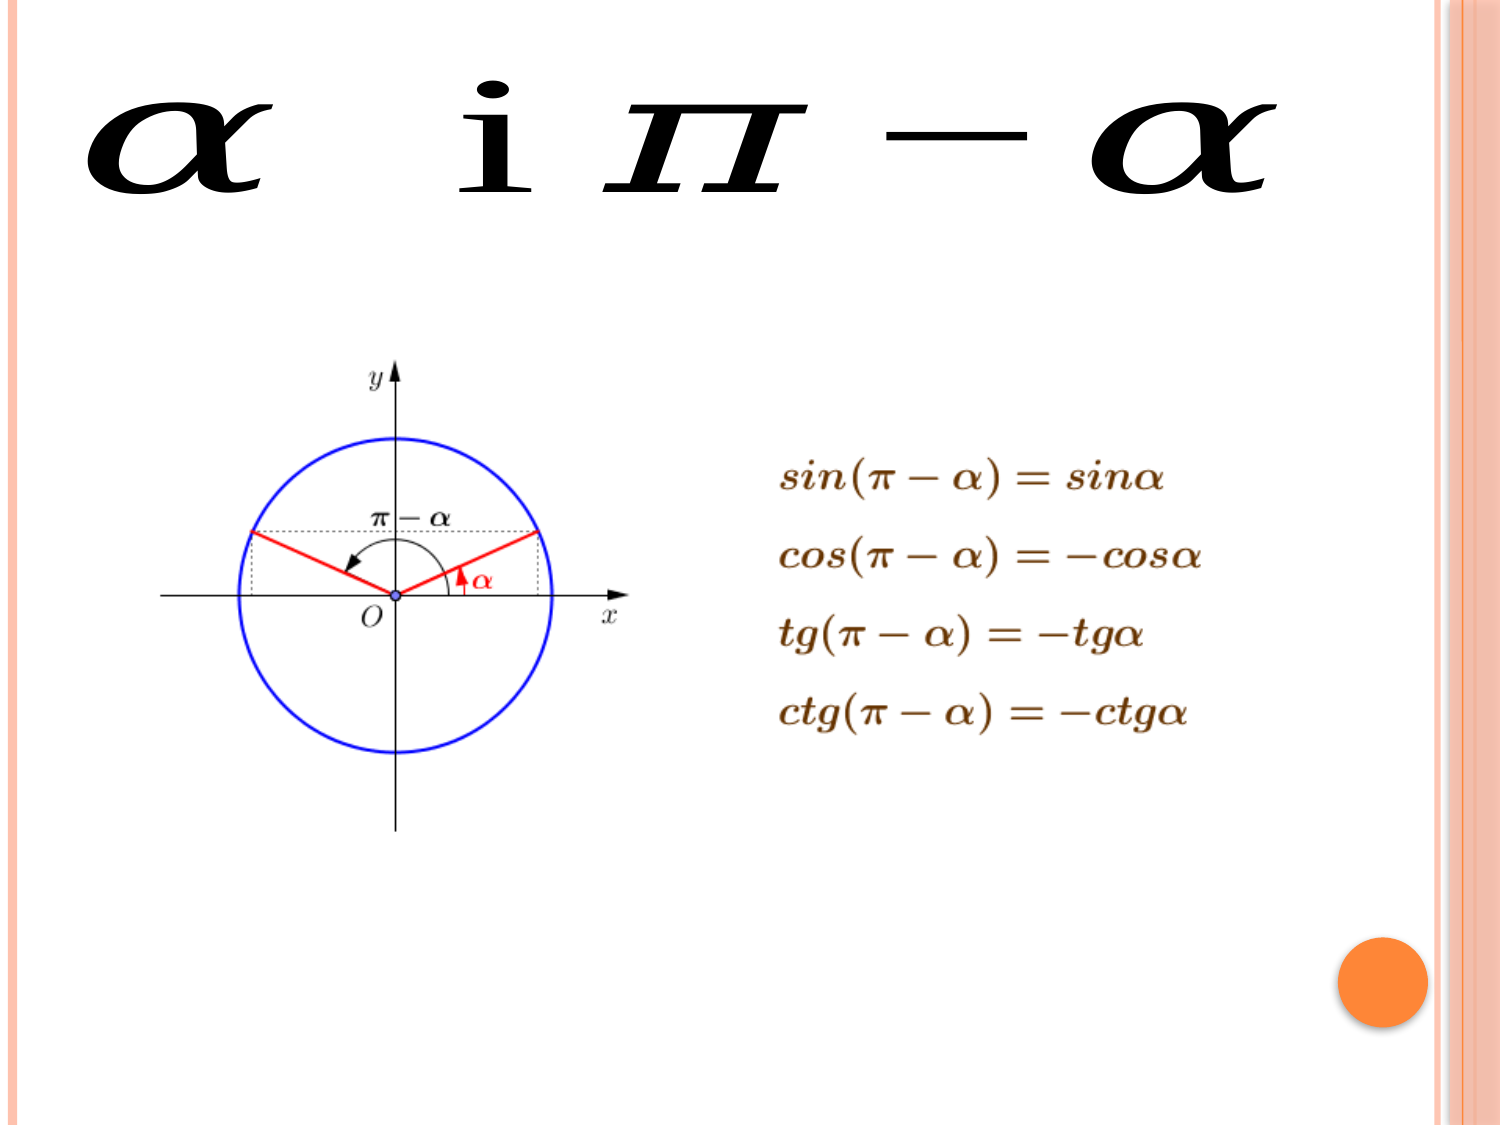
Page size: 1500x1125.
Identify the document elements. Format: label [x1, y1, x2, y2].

picture [111, 349, 665, 857]
picture [714, 432, 1251, 773]
